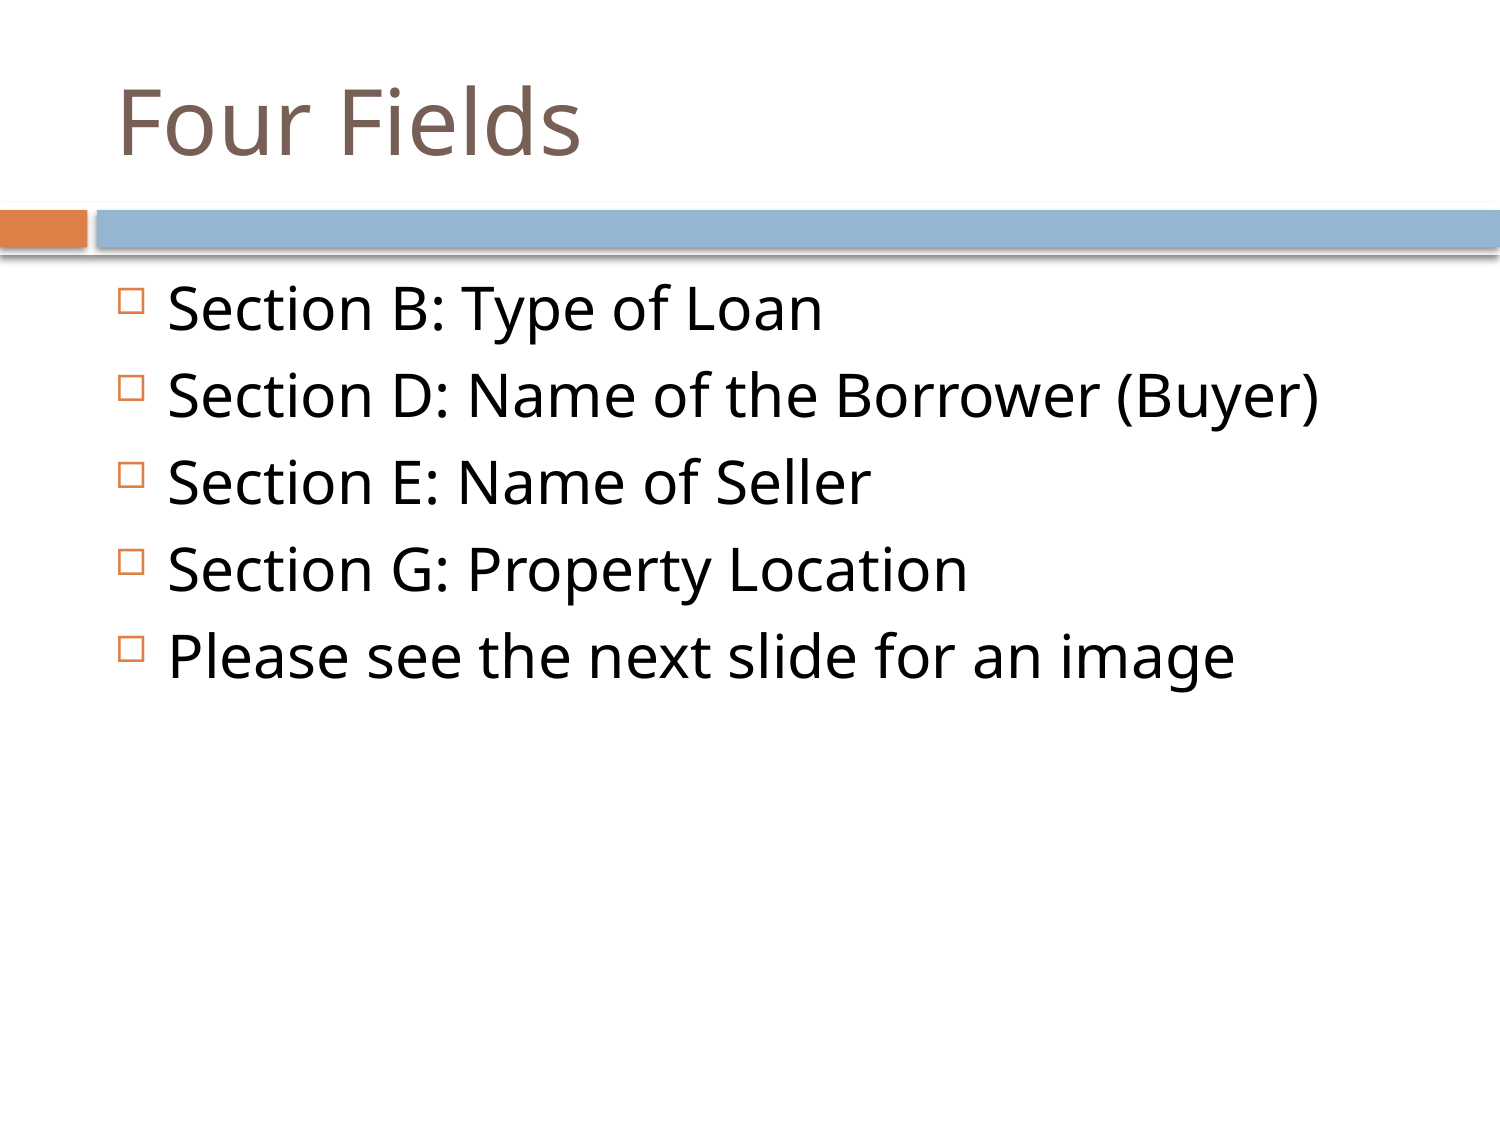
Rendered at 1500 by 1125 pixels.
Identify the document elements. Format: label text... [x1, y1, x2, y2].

title Four Fields [100, 37, 1438, 200]
list Section B: Type of Loan Section D: Name of the Borrower (Buyer) Section E: Name of Seller Section G: Property Location Please see the next slide for an image [100, 262, 1438, 1000]
